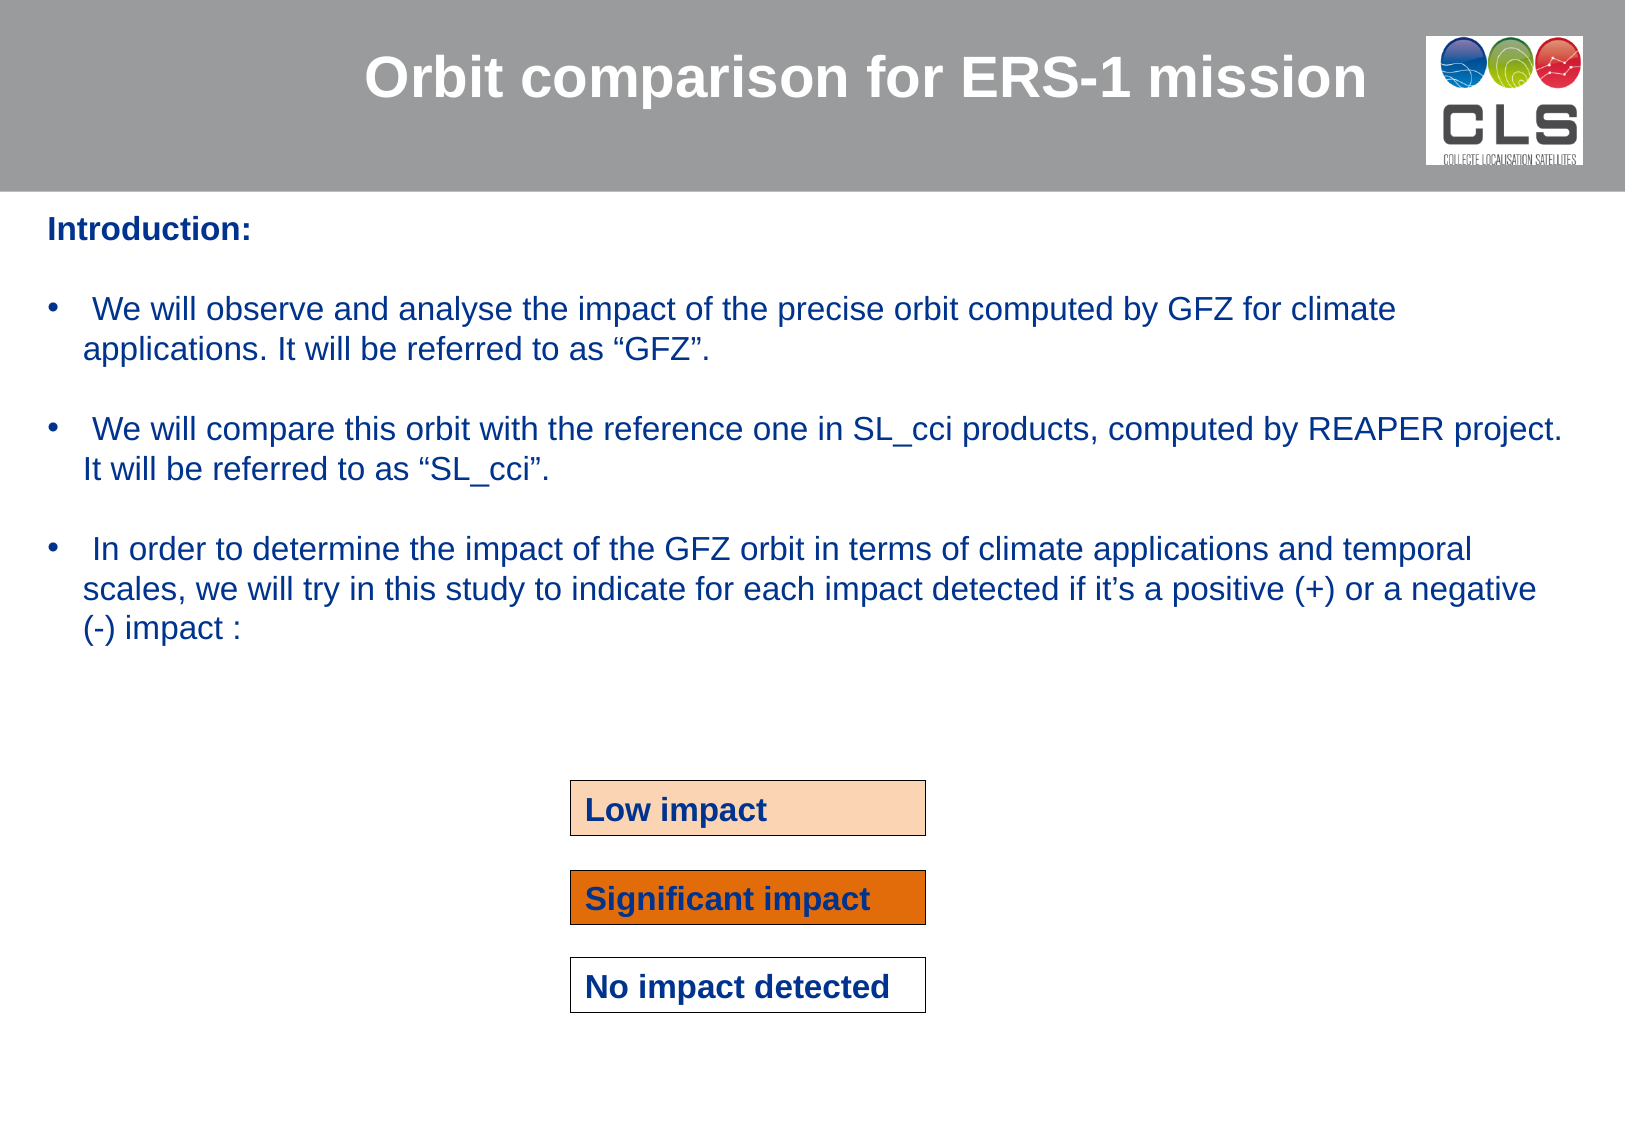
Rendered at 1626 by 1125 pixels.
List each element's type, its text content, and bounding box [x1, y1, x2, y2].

picture [1426, 36, 1583, 165]
text_box Orbit comparison for ERS-1 mission [350, 42, 1442, 174]
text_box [569, 780, 926, 1014]
text_box Introduction: We will observe and analyse the impact of the precise orbit computed by GFZ for climate applications. It will be referred to as “GFZ”. We will compare this orbit with the reference one in SL_cci products, computed by REAPER project. It will be referred to as “SL_cci”. In order to determine the impact of the GFZ orbit in terms of climate applications and temporal scales, we will try in this study to indicate for each impact detected if it’s a positive (+) or a negative (-) impact : [32, 199, 1597, 665]
